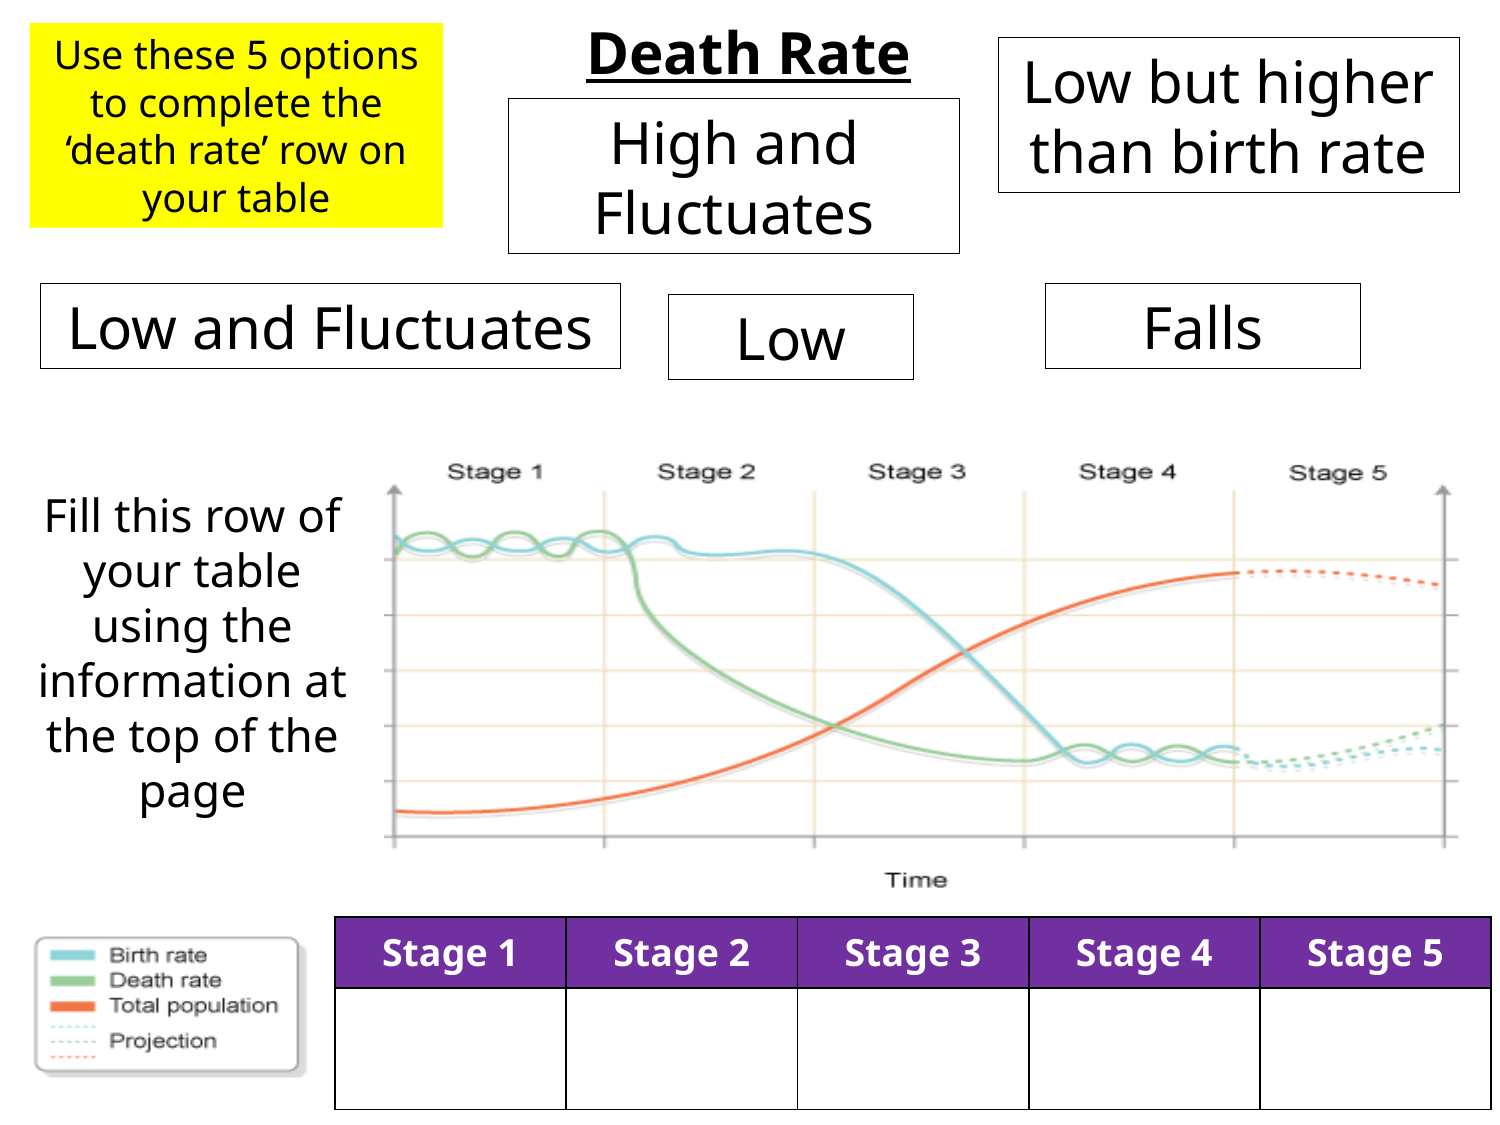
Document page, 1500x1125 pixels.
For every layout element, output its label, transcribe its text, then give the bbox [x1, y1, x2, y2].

text_box Falls [1045, 283, 1361, 369]
table_cell [1030, 989, 1259, 1109]
table_cell [798, 989, 1028, 1109]
picture [383, 444, 1460, 898]
table_header Stage 1 [336, 918, 565, 987]
text_box Fill this row of your table using the information at the top of the page [12, 479, 373, 825]
text_box High and Fluctuates [508, 98, 960, 254]
table_cell [336, 989, 565, 1109]
text_box Use these 5 options to complete the ‘death rate’ row on your table [29, 23, 443, 228]
table_header Stage 4 [1030, 918, 1259, 987]
table_cell [1261, 989, 1490, 1109]
text_box Death Rate [0, 8, 1498, 94]
text_box Low and Fluctuates [40, 283, 621, 369]
table_header Stage 3 [798, 918, 1028, 987]
text_box Low [668, 294, 914, 380]
text_box Low but higher than birth rate [998, 37, 1460, 193]
table_header Stage 2 [567, 918, 797, 987]
table_cell [567, 989, 797, 1109]
table_header Stage 5 [1261, 918, 1490, 987]
picture [19, 916, 320, 1097]
